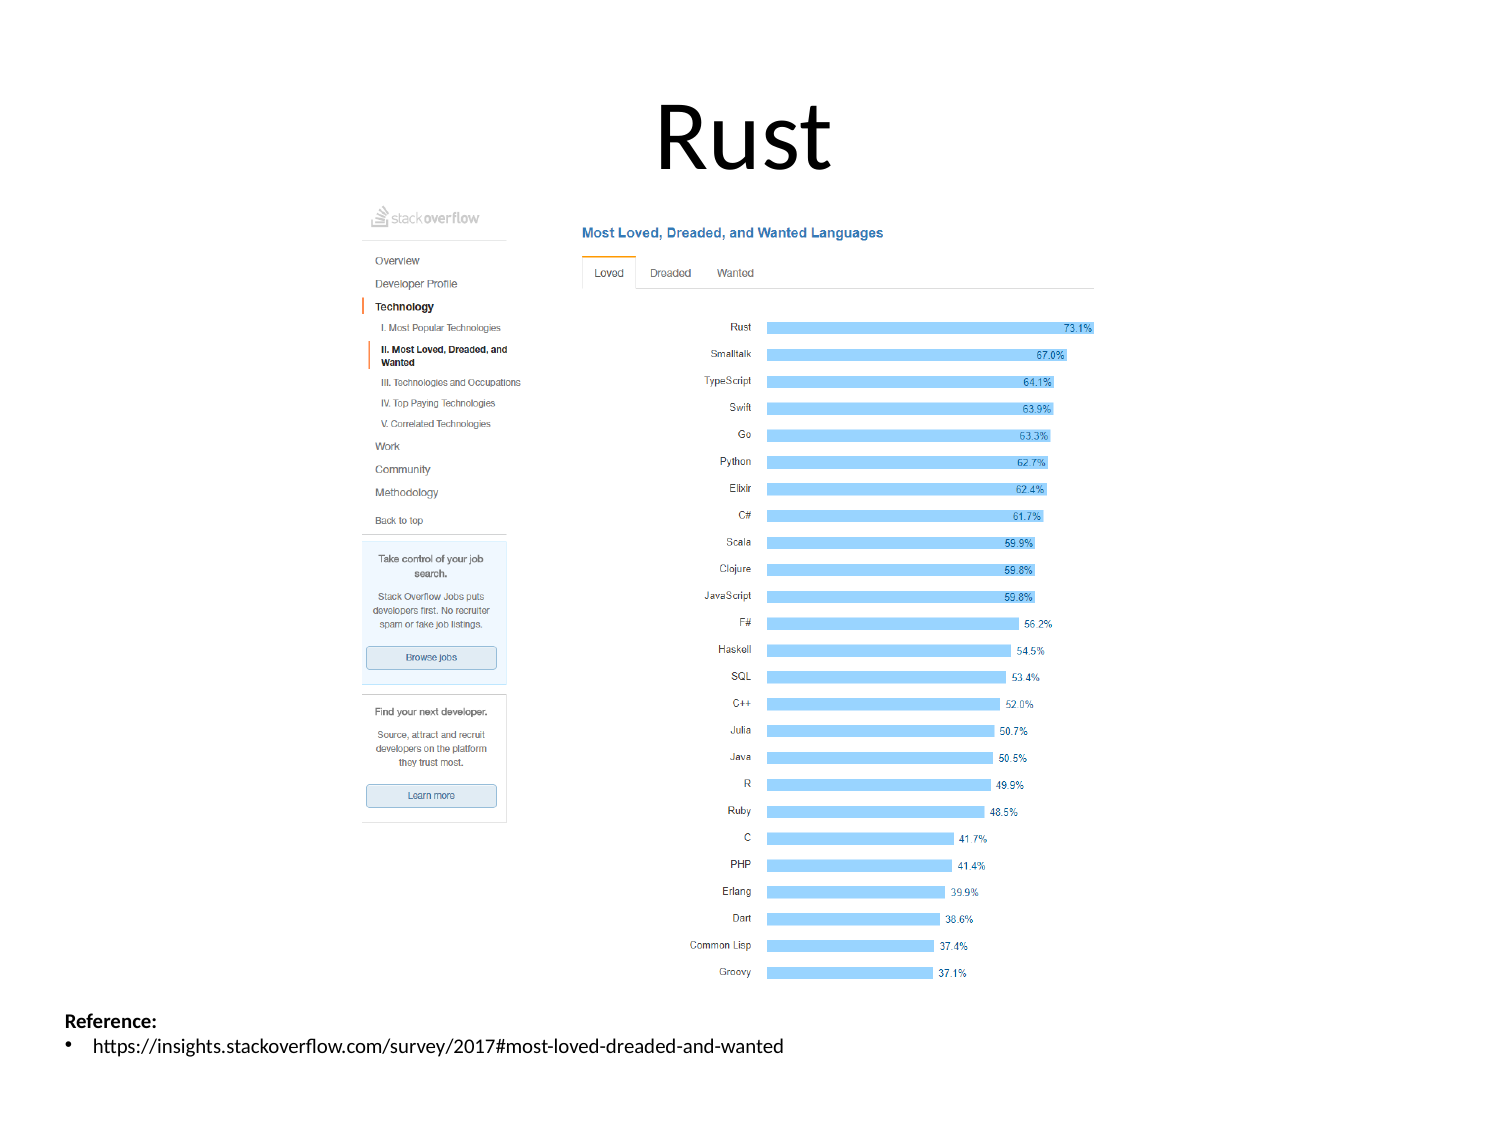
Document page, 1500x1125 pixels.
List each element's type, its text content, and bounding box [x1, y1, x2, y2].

text_box Rust [74, 62, 1413, 198]
picture [362, 198, 1104, 988]
text_box Reference: https://insights.stackoverflow.com/survey/2017#most-loved-dreaded-and-wanted [50, 999, 1450, 1065]
